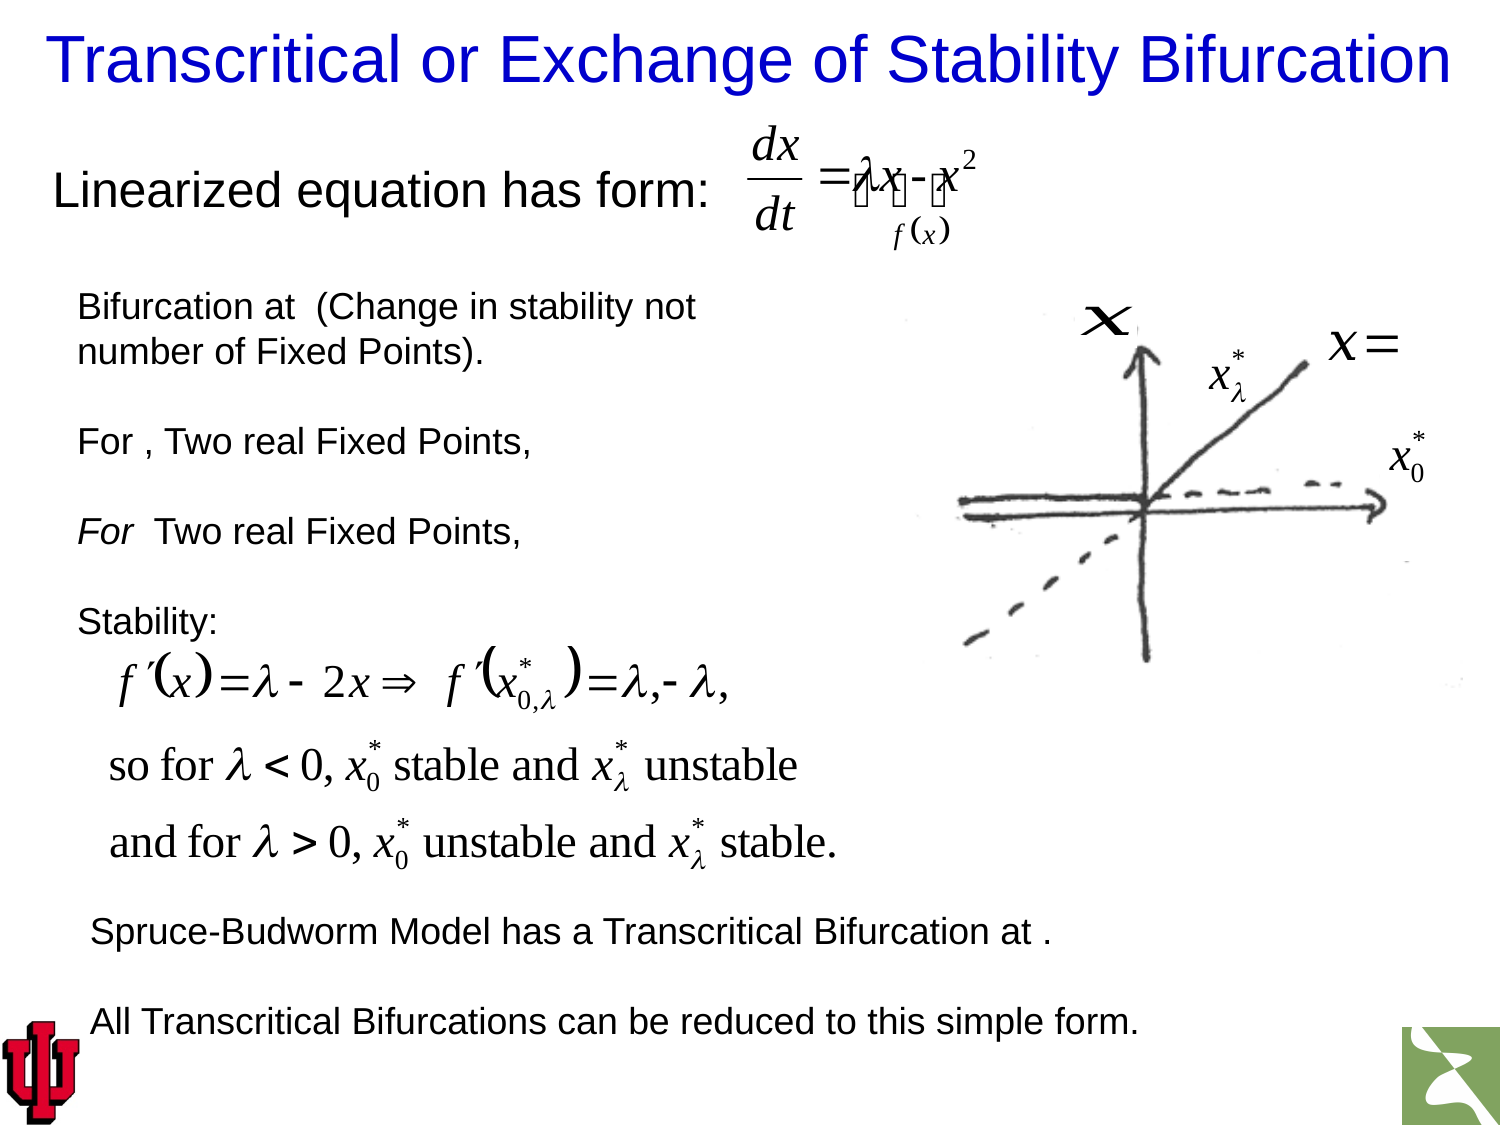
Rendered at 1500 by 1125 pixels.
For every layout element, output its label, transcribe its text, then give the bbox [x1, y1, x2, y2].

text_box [1199, 337, 1256, 415]
picture [899, 287, 1463, 688]
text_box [102, 646, 849, 879]
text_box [1380, 419, 1432, 495]
text_box Linearized equation has form: [37, 149, 734, 225]
picture [0, 1020, 80, 1125]
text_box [739, 112, 991, 263]
picture [1402, 1027, 1500, 1125]
title Transcritical or Exchange of Stability Bifurcation [0, 0, 1500, 113]
